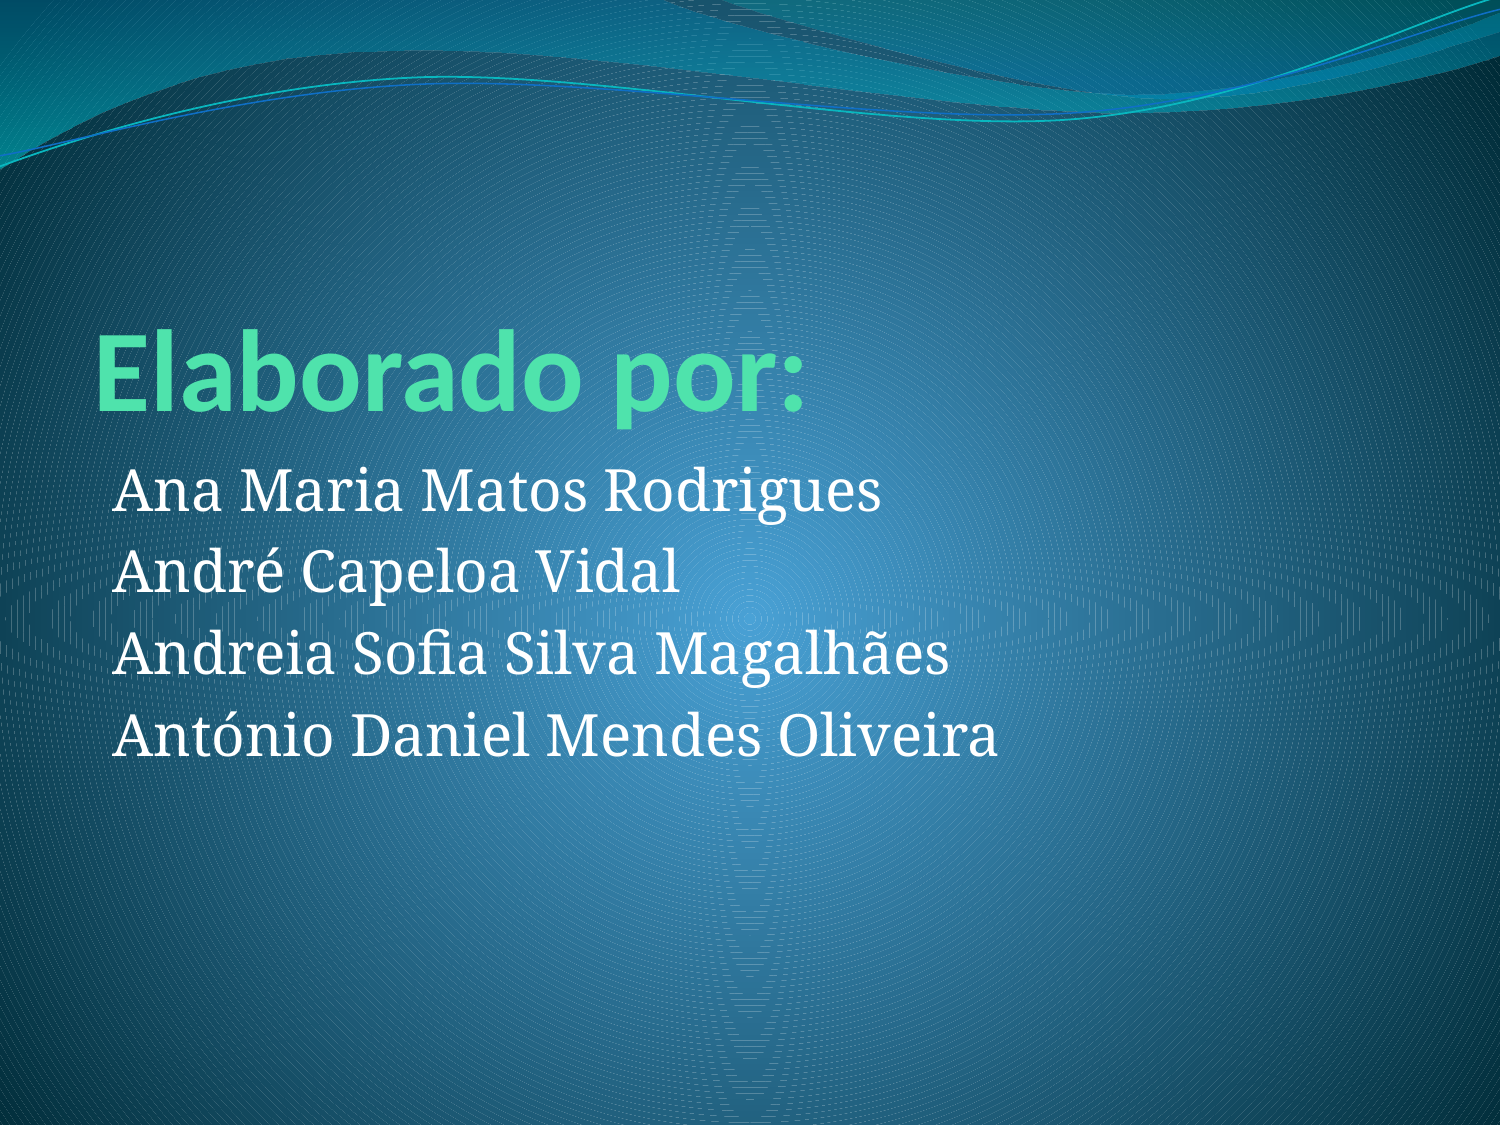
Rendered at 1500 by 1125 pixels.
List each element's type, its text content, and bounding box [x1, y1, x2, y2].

list Ana Maria Matos Rodrigues André Capeloa Vidal Andreia Sofia Silva Magalhães António Daniel Mendes Oliveira [105, 445, 1381, 787]
title Elaborado por: [93, 210, 1369, 435]
